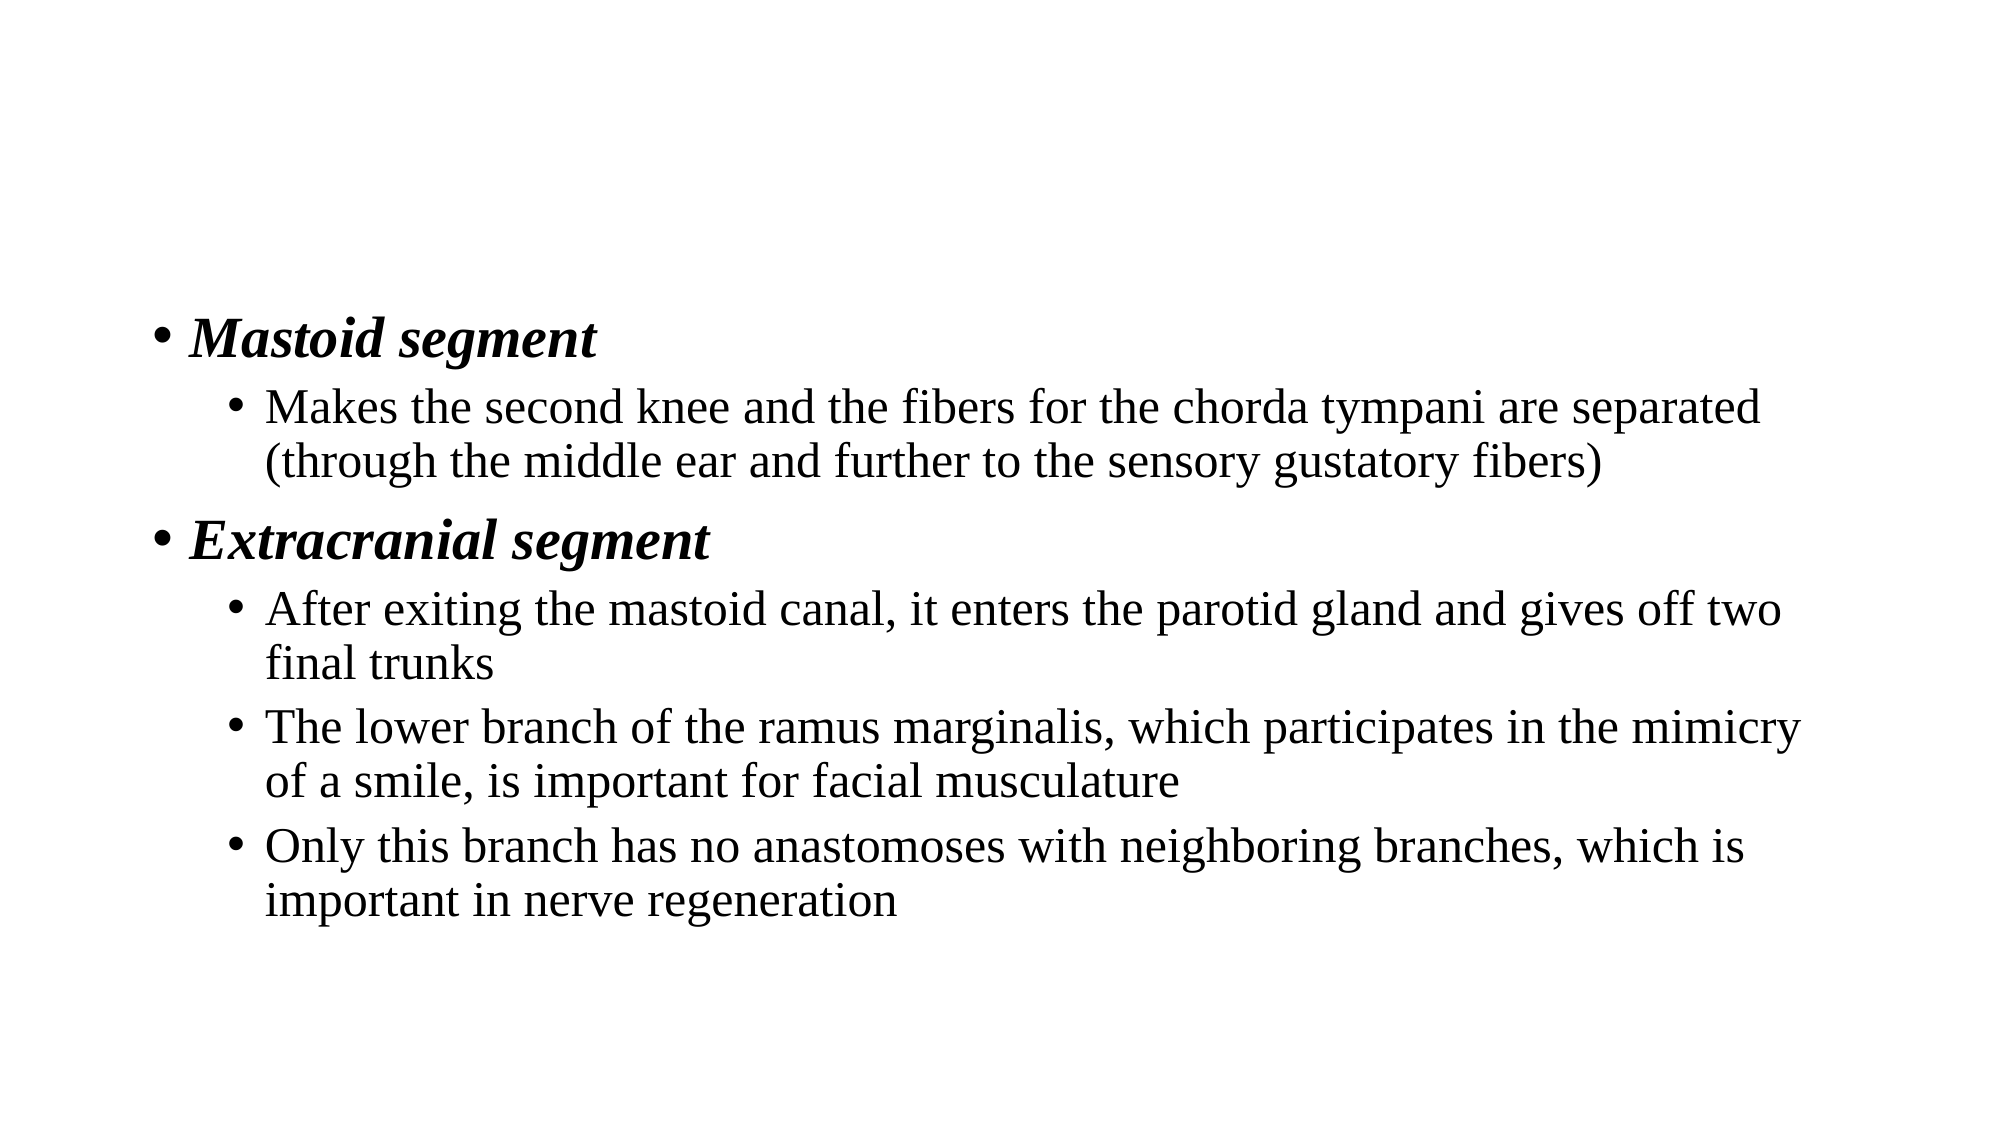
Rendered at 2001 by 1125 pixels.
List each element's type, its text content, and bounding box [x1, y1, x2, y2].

list Mastoid segment Makes the second knee and the fibers for the chorda tympani are separated (through the middle ear and further to the sensory gustatory fibers) Extracranial segment After exiting the mastoid canal, it enters the parotid gland and gives off two final trunks The lower branch of the ramus marginalis, which participates in the mimicry of a smile, is important for facial musculature Only this branch has no anastomoses with neighboring branches, which is important in nerve regeneration [137, 299, 1863, 1014]
